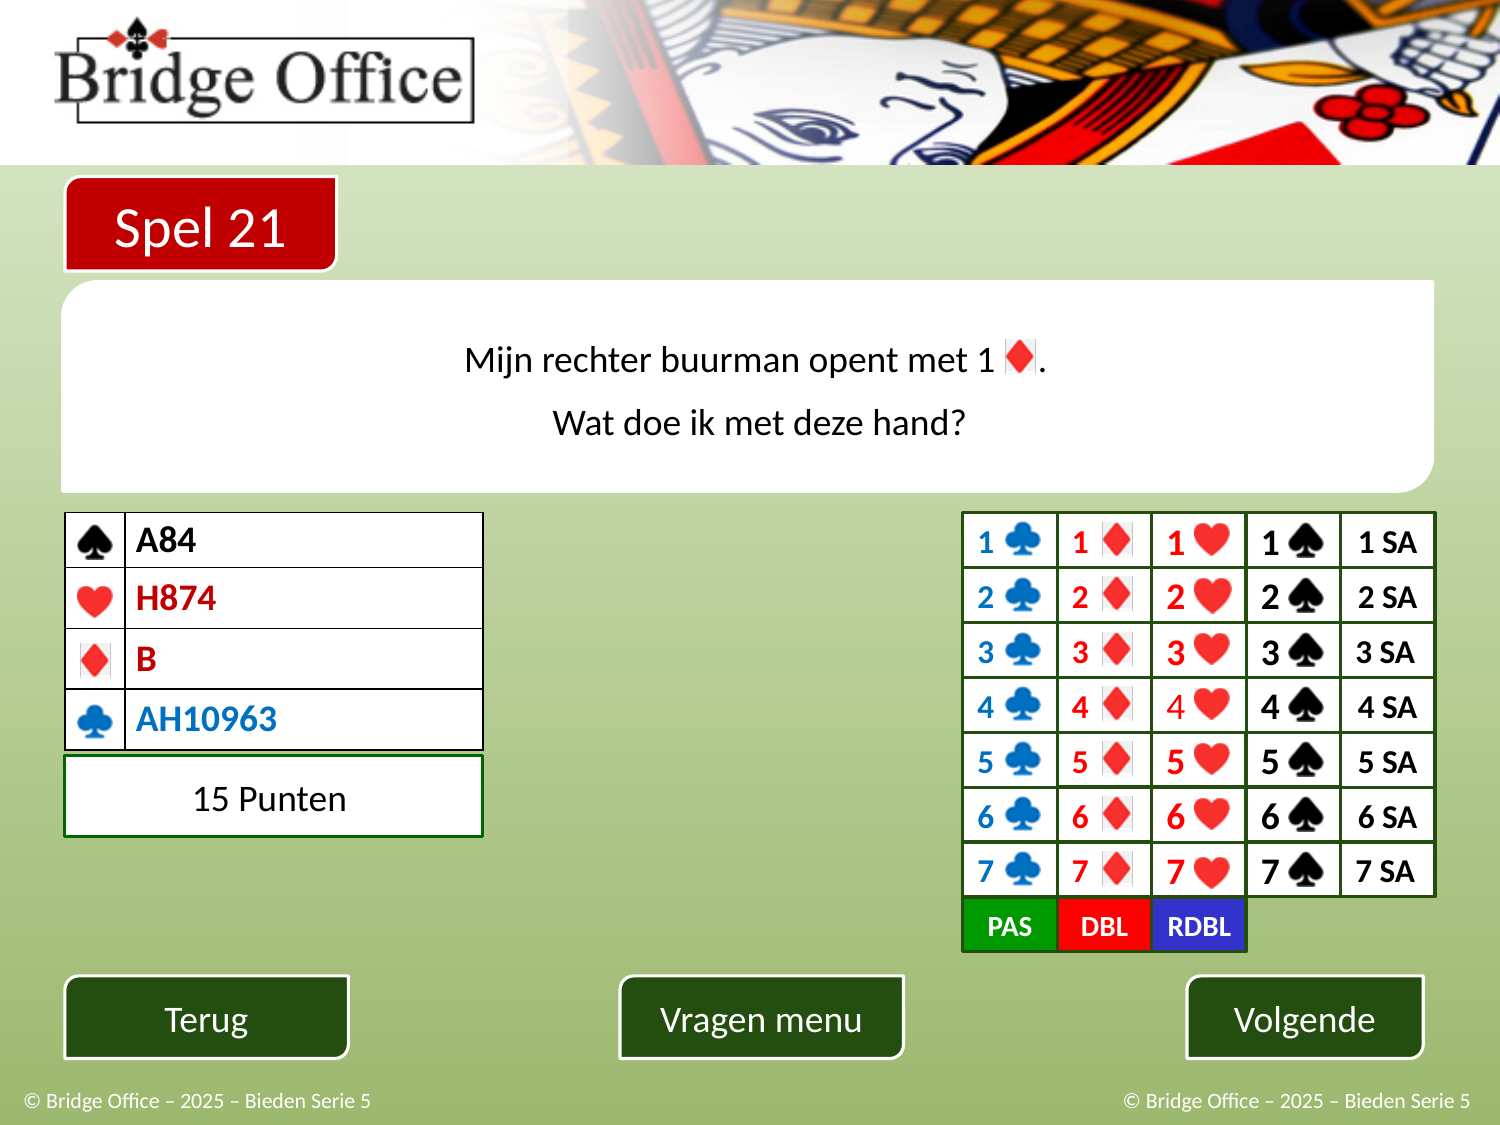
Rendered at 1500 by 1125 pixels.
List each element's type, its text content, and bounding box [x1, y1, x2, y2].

picture [1004, 576, 1041, 613]
text_box Spel 21 [63, 178, 339, 273]
picture [1193, 743, 1230, 776]
text_box 1 [1153, 511, 1245, 569]
text_box 2 [961, 569, 1056, 621]
picture [1288, 576, 1324, 613]
table_cell AH10963 [126, 690, 482, 749]
table_cell [66, 690, 124, 749]
picture [77, 643, 114, 679]
text_box 4 [1150, 676, 1245, 734]
text_box 6 [1056, 786, 1150, 841]
picture [1099, 796, 1135, 833]
table_header A84 [126, 513, 482, 567]
text_box 3 [1056, 621, 1150, 676]
picture [1288, 631, 1324, 668]
text_box RDBL [1153, 898, 1248, 953]
picture [1004, 851, 1041, 887]
text_box 5 [1059, 734, 1153, 786]
text_box 7 SA [1339, 844, 1437, 898]
text_box 2 [1245, 569, 1339, 621]
text_box 2 [1056, 569, 1153, 621]
text_box PAS [961, 896, 1059, 953]
picture [1004, 796, 1041, 833]
text_box DBL [1059, 898, 1153, 953]
picture [1288, 521, 1325, 558]
text_box 6 [1245, 786, 1339, 841]
picture [1193, 688, 1230, 721]
text_box 3 [1150, 621, 1245, 676]
text_box 4 [1245, 676, 1339, 734]
picture [1193, 798, 1230, 830]
text_box 4 [961, 676, 1059, 734]
picture [1194, 633, 1230, 666]
picture [77, 703, 114, 740]
picture [1288, 741, 1324, 778]
text_box 6 [1150, 786, 1245, 841]
text_box © Bridge Office – 2025 – Bieden Serie 5 [8, 1079, 393, 1121]
text_box 2 [1153, 569, 1245, 621]
text_box 6 SA [1339, 786, 1437, 844]
text_box © Bridge Office – 2025 – Bieden Serie 5 [1107, 1079, 1500, 1121]
text_box 3 SA [1339, 621, 1437, 676]
text_box 3 [961, 621, 1056, 676]
text_box 5 [1153, 734, 1248, 786]
text_box 5 SA [1339, 734, 1437, 786]
picture [1099, 631, 1135, 668]
picture [1004, 741, 1041, 778]
picture [1001, 339, 1038, 375]
text_box 2 SA [1339, 569, 1437, 621]
picture [1288, 851, 1324, 887]
text_box 7 [1150, 841, 1245, 898]
text_box 15 Punten [63, 754, 484, 838]
picture [77, 524, 114, 561]
table_cell [66, 629, 124, 688]
picture [1288, 686, 1324, 723]
text_box 5 [961, 734, 1059, 786]
table_header [66, 513, 124, 567]
picture [1099, 522, 1135, 558]
text_box 1 SA [1342, 511, 1437, 569]
picture [1004, 631, 1041, 668]
text_box 6 [961, 786, 1056, 841]
table_cell H874 [126, 568, 482, 628]
picture [77, 585, 114, 618]
text_box Vragen menu [618, 974, 906, 1061]
text_box 7 [1245, 841, 1339, 898]
text_box 1 [1059, 511, 1153, 569]
table_cell B [126, 629, 482, 688]
text_box Wat doe ik met deze hand? [537, 390, 986, 451]
picture [1004, 686, 1041, 723]
picture [1004, 521, 1041, 558]
text_box 4 [1059, 676, 1150, 734]
text_box 5 [1248, 734, 1339, 786]
table_cell [66, 568, 124, 628]
text_box Terug [63, 974, 350, 1061]
text_box Volgende [1185, 974, 1425, 1061]
picture [1099, 686, 1135, 723]
picture [0, 0, 1500, 166]
text_box 1 [1245, 511, 1342, 569]
picture [1193, 857, 1230, 890]
text_box 7 [1056, 841, 1150, 898]
picture [1099, 576, 1135, 613]
picture [1288, 796, 1324, 833]
text_box 1 [961, 511, 1059, 569]
picture [1099, 851, 1135, 887]
text_box 4 SA [1339, 676, 1437, 734]
text_box 7 [961, 841, 1056, 896]
picture [1193, 578, 1232, 614]
text_box [61, 280, 1435, 493]
picture [1099, 741, 1135, 778]
text_box Mijn rechter buurman opent met 1 . [449, 327, 1075, 388]
text_box 3 [1245, 621, 1339, 676]
picture [1193, 523, 1230, 556]
